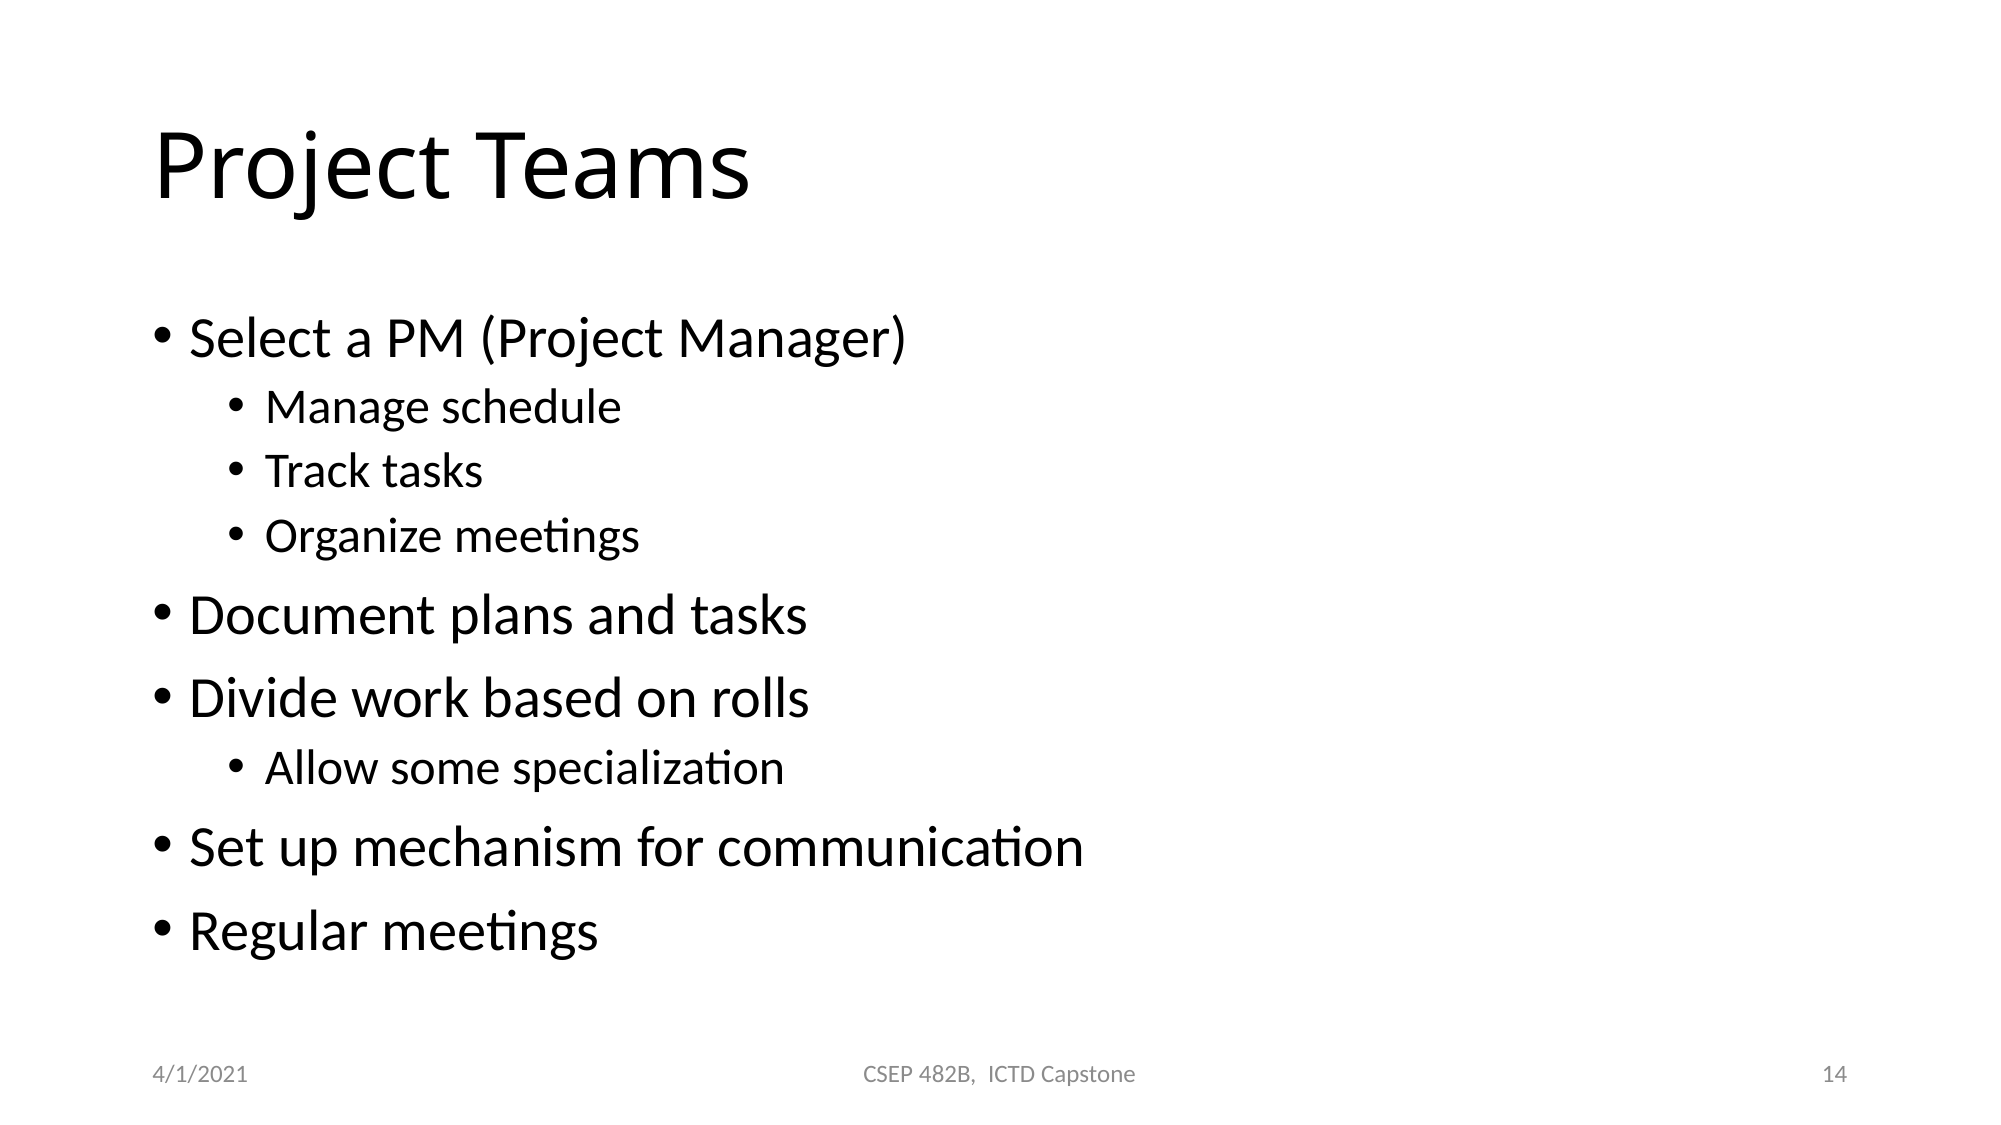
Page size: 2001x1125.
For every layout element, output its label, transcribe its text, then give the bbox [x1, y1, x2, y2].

list Select a PM (Project Manager) Manage schedule Track tasks Organize meetings Document plans and tasks Divide work based on rolls Allow some specialization Set up mechanism for communication Regular meetings [137, 299, 1863, 1014]
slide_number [137, 1042, 588, 1103]
title Project Teams [137, 59, 1863, 278]
slide_number 14 [1412, 1042, 1863, 1103]
footer CSEP 482B, ICTD Capstone [662, 1042, 1338, 1103]
